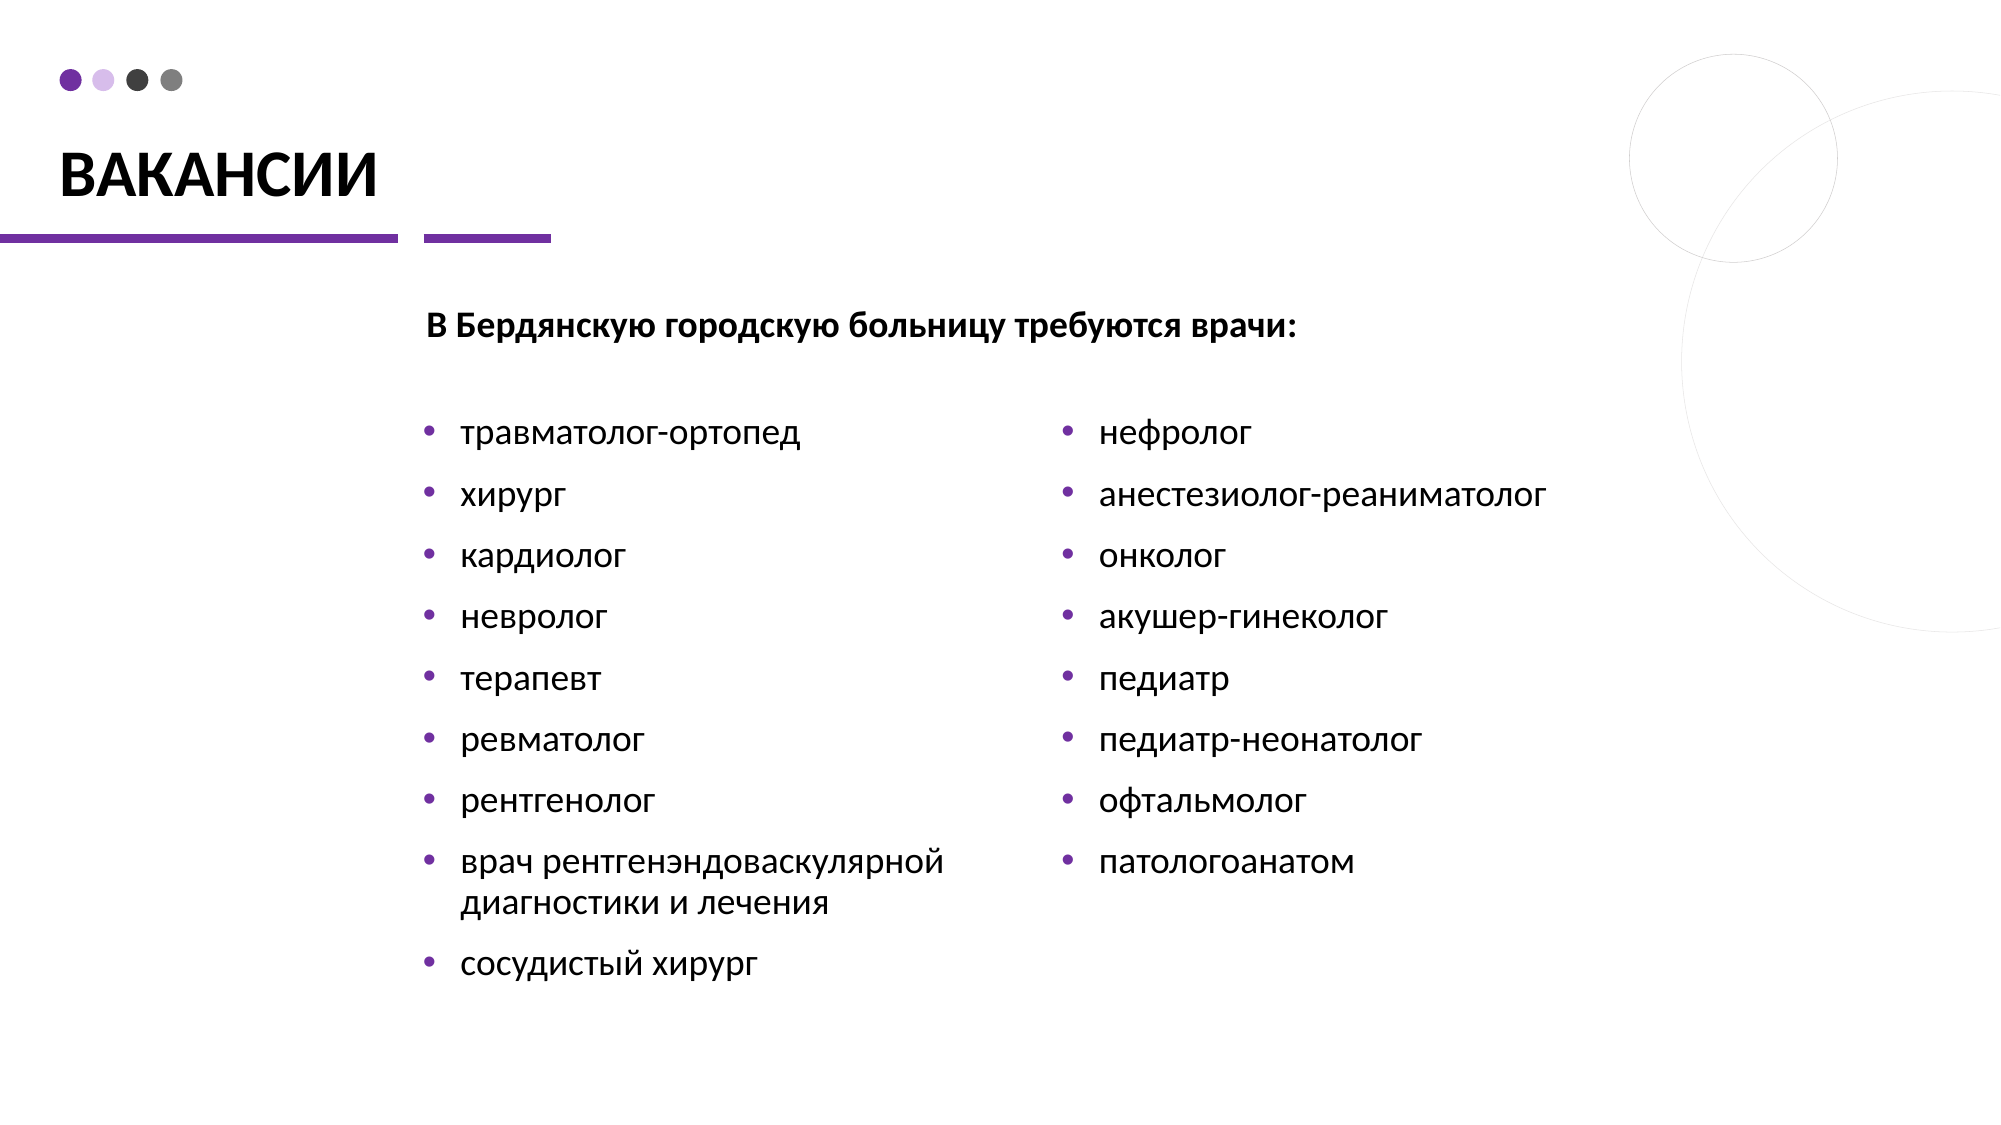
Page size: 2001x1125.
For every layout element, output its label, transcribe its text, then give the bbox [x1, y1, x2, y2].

list травматолог-ортопед хирург кардиолог невролог терапевт ревматолог рентгенолог врач рентгенэндоваскулярной диагностики и лечения сосудистый хирург [408, 404, 1019, 1061]
text_box В Бердянскую городскую больницу требуются врачи: [411, 293, 1313, 353]
text_box нефролог анестезиолог-реаниматолог онколог акушер-гинеколог педиатр педиатр-неонатолог офтальмолог патологоанатом [1046, 404, 1657, 1061]
title вакансии [59, 40, 586, 211]
